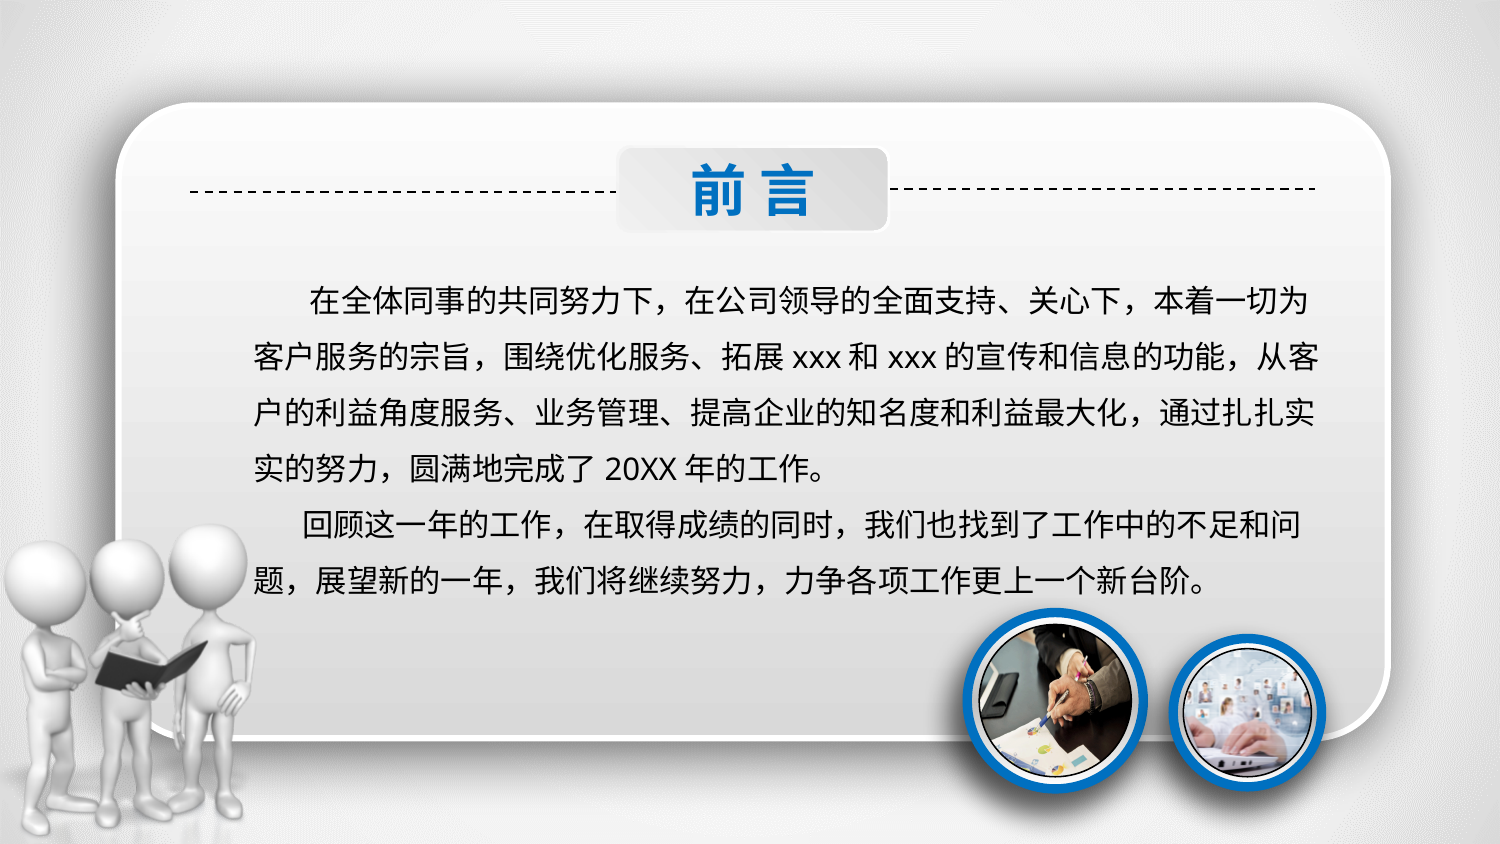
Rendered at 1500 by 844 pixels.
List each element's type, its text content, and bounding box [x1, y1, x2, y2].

text_box [117, 104, 1389, 733]
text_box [1173, 638, 1322, 787]
text_box 在全体同事的共同努力下，在公司领导的全面支持、关心下，本着一切为客户服务的宗旨，围绕优化服务、拓展xxx和xxx的宣传和信息的功能，从客户的利益角度服务、业务管理、提高企业的知名度和利益最大化，通过扎扎实实的努力，圆满地完成了20XX年的工作。 回顾这一年的工作，在取得成绩的同时，我们也找到了工作中的不足和问题，展望新的一年，我们将继续努力，力争各项工作更上一个新台阶。 [242, 256, 1335, 605]
text_box [281, 605, 1015, 740]
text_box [616, 145, 891, 233]
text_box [967, 612, 1144, 789]
picture [0, 0, 1500, 844]
